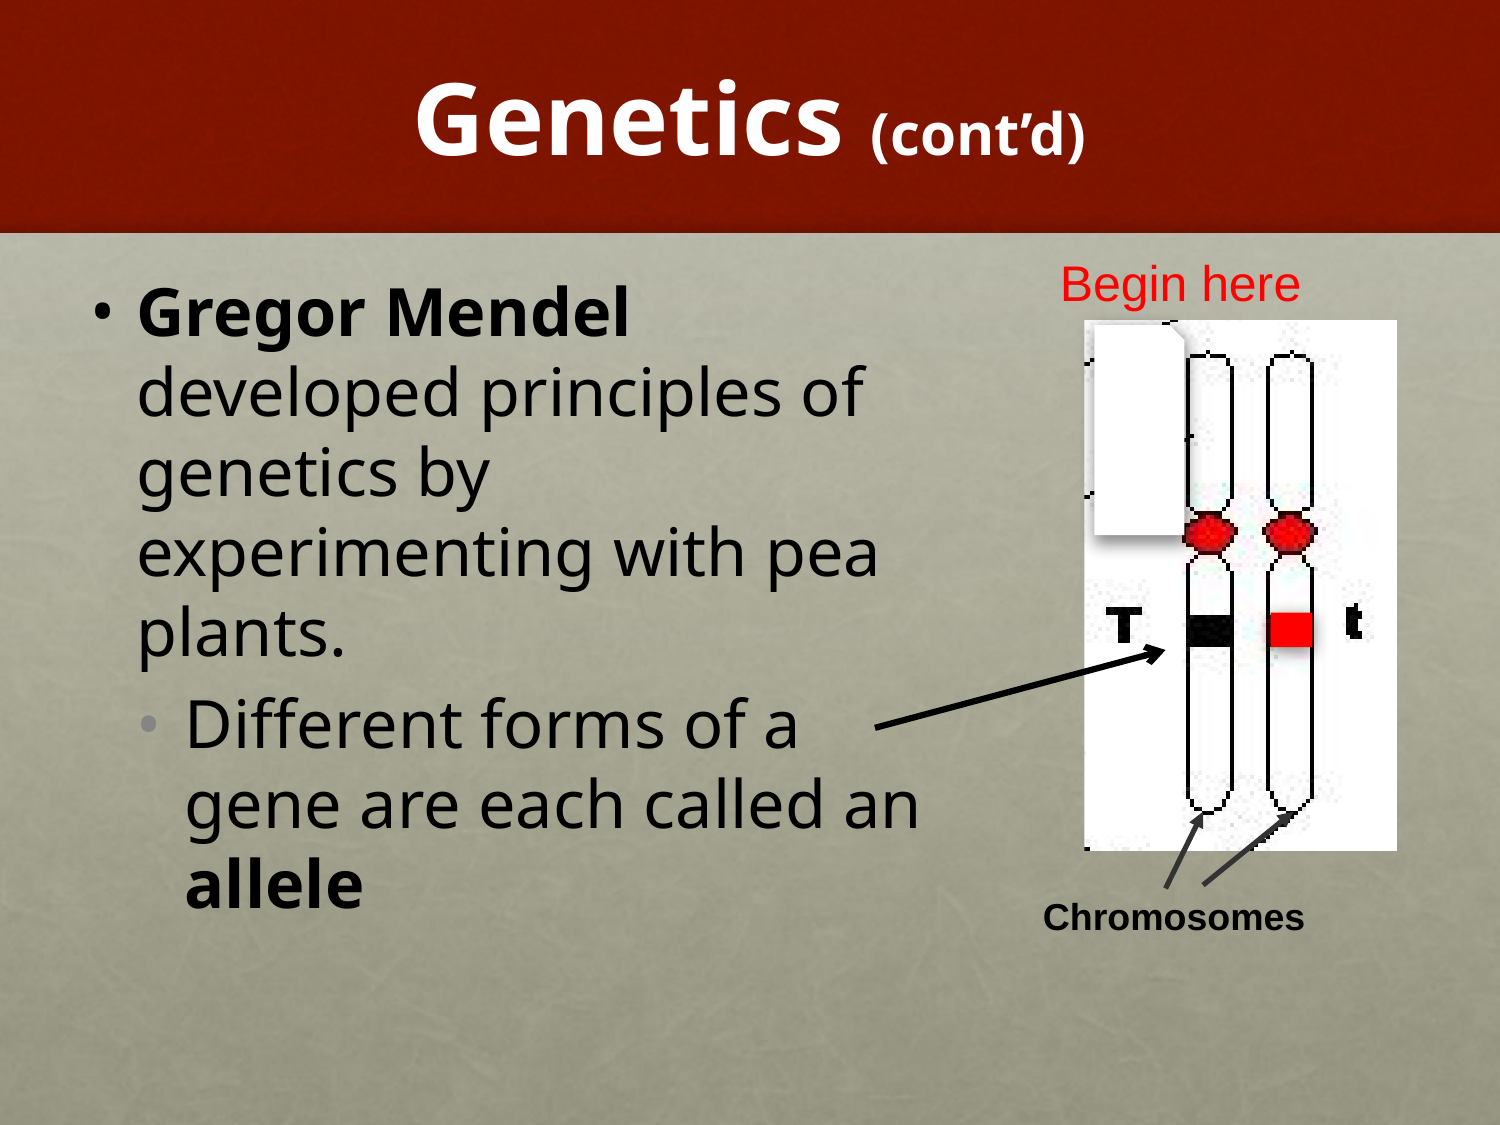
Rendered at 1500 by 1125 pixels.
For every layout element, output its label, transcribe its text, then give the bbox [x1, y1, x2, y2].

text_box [1202, 811, 1294, 886]
text_box Chromosomes [1028, 885, 1341, 945]
picture [0, 214, 1500, 1125]
text_box Begin here [1045, 244, 1436, 320]
list Gregor Mendel developed principles of genetics by experimenting with pea plants. Different forms of a gene are each called an allele [75, 262, 963, 575]
title Genetics (cont’d) [127, 10, 1372, 221]
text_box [874, 649, 1167, 729]
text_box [1145, 830, 1191, 870]
